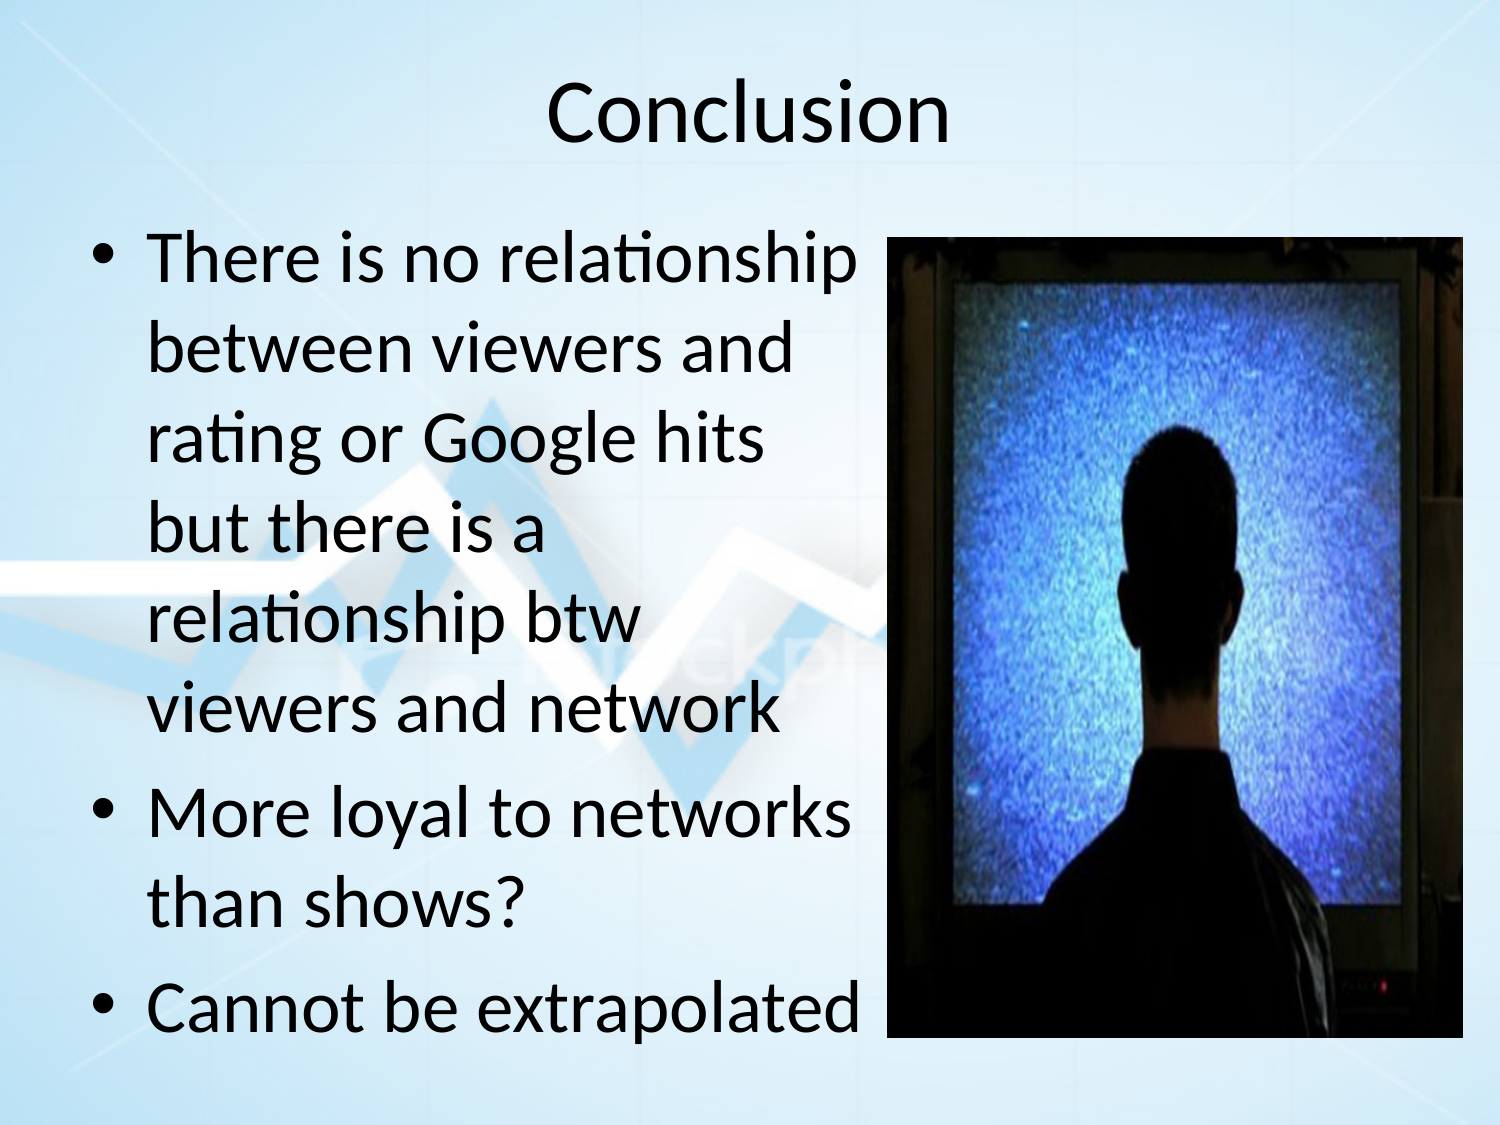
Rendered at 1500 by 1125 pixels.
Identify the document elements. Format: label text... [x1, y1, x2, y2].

list There is no relationship between viewers and rating or Google hits but there is a relationship btw viewers and network More loyal to networks than shows? Cannot be extrapolated [74, 199, 888, 943]
title Conclusion [74, 12, 1426, 201]
picture [887, 237, 1463, 1038]
